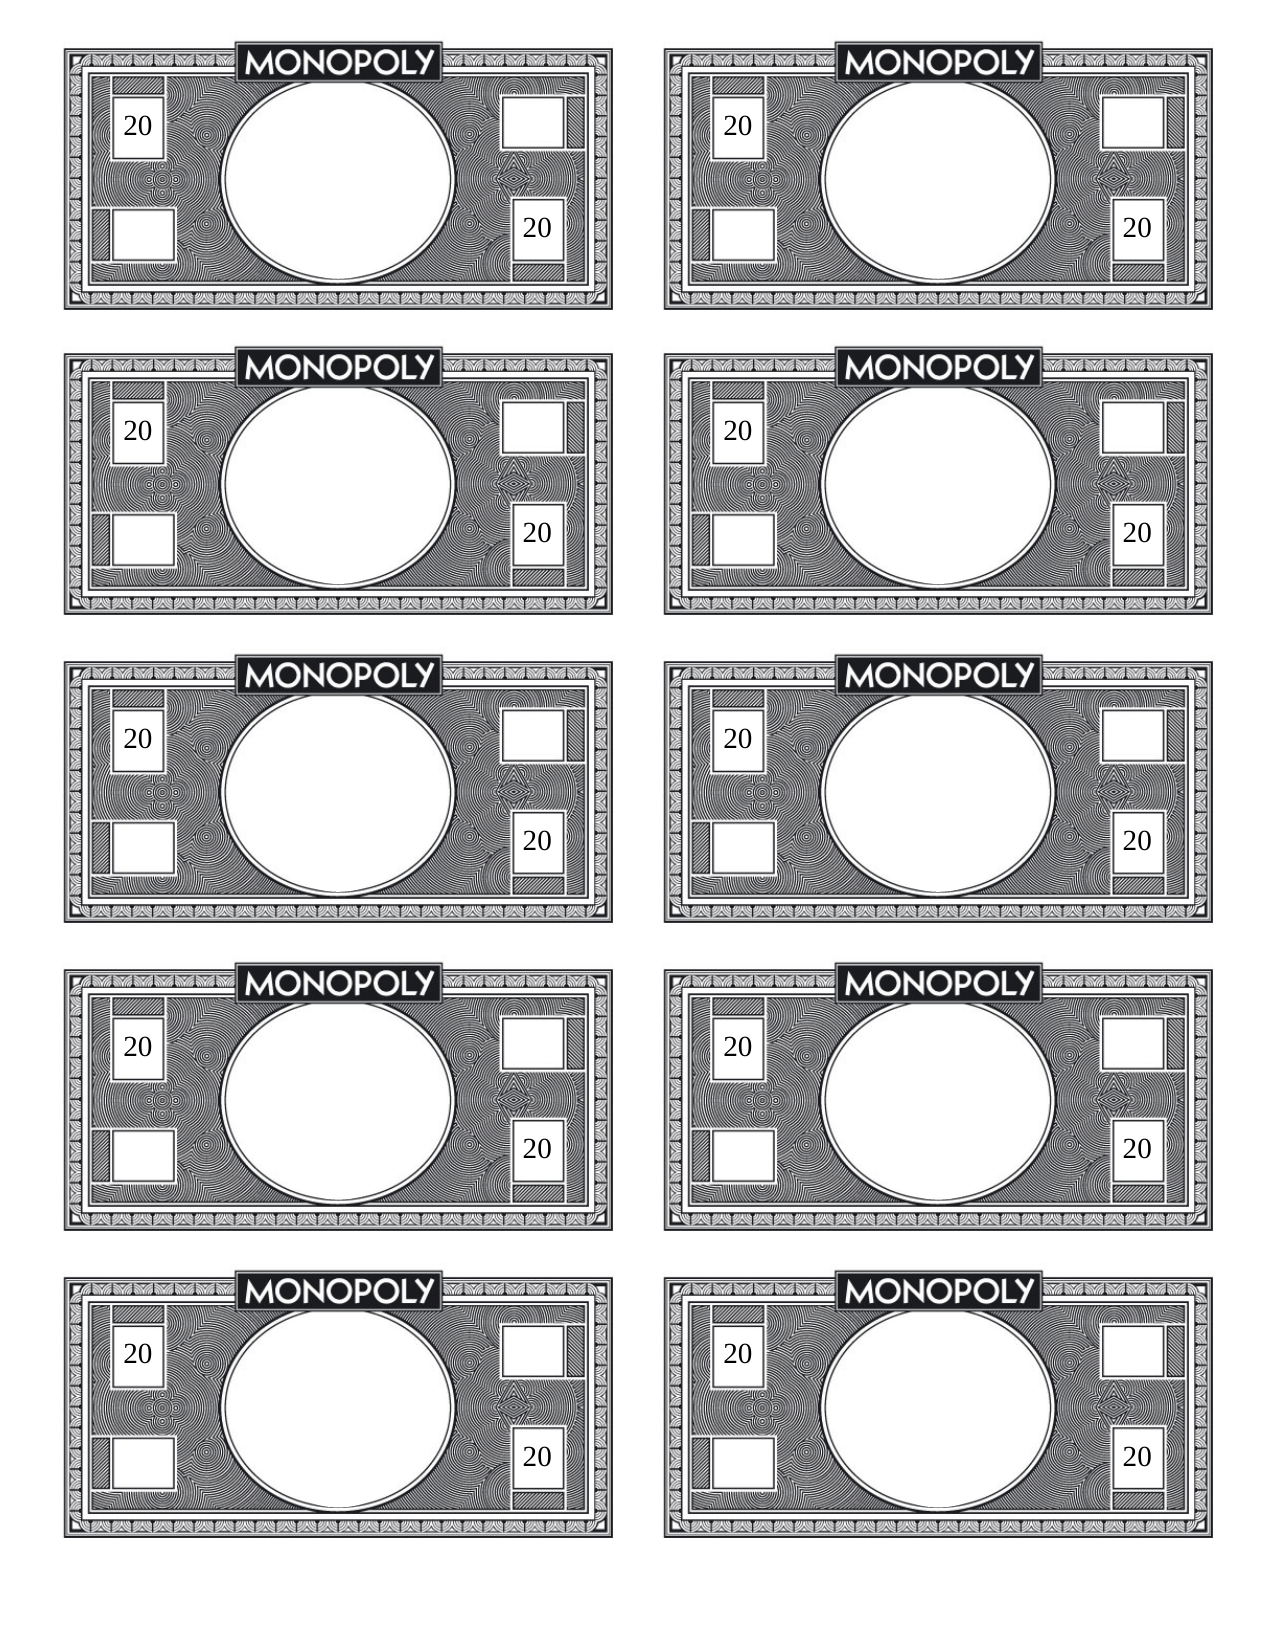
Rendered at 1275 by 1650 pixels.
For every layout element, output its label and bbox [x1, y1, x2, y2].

text_box [637, 25, 1238, 330]
text_box [37, 638, 637, 946]
text_box [637, 638, 1238, 946]
text_box [37, 1254, 637, 1562]
text_box [37, 946, 637, 1254]
text_box [37, 25, 637, 330]
text_box [637, 1254, 1238, 1562]
text_box [637, 330, 1238, 638]
text_box [37, 330, 637, 638]
text_box [637, 946, 1238, 1254]
